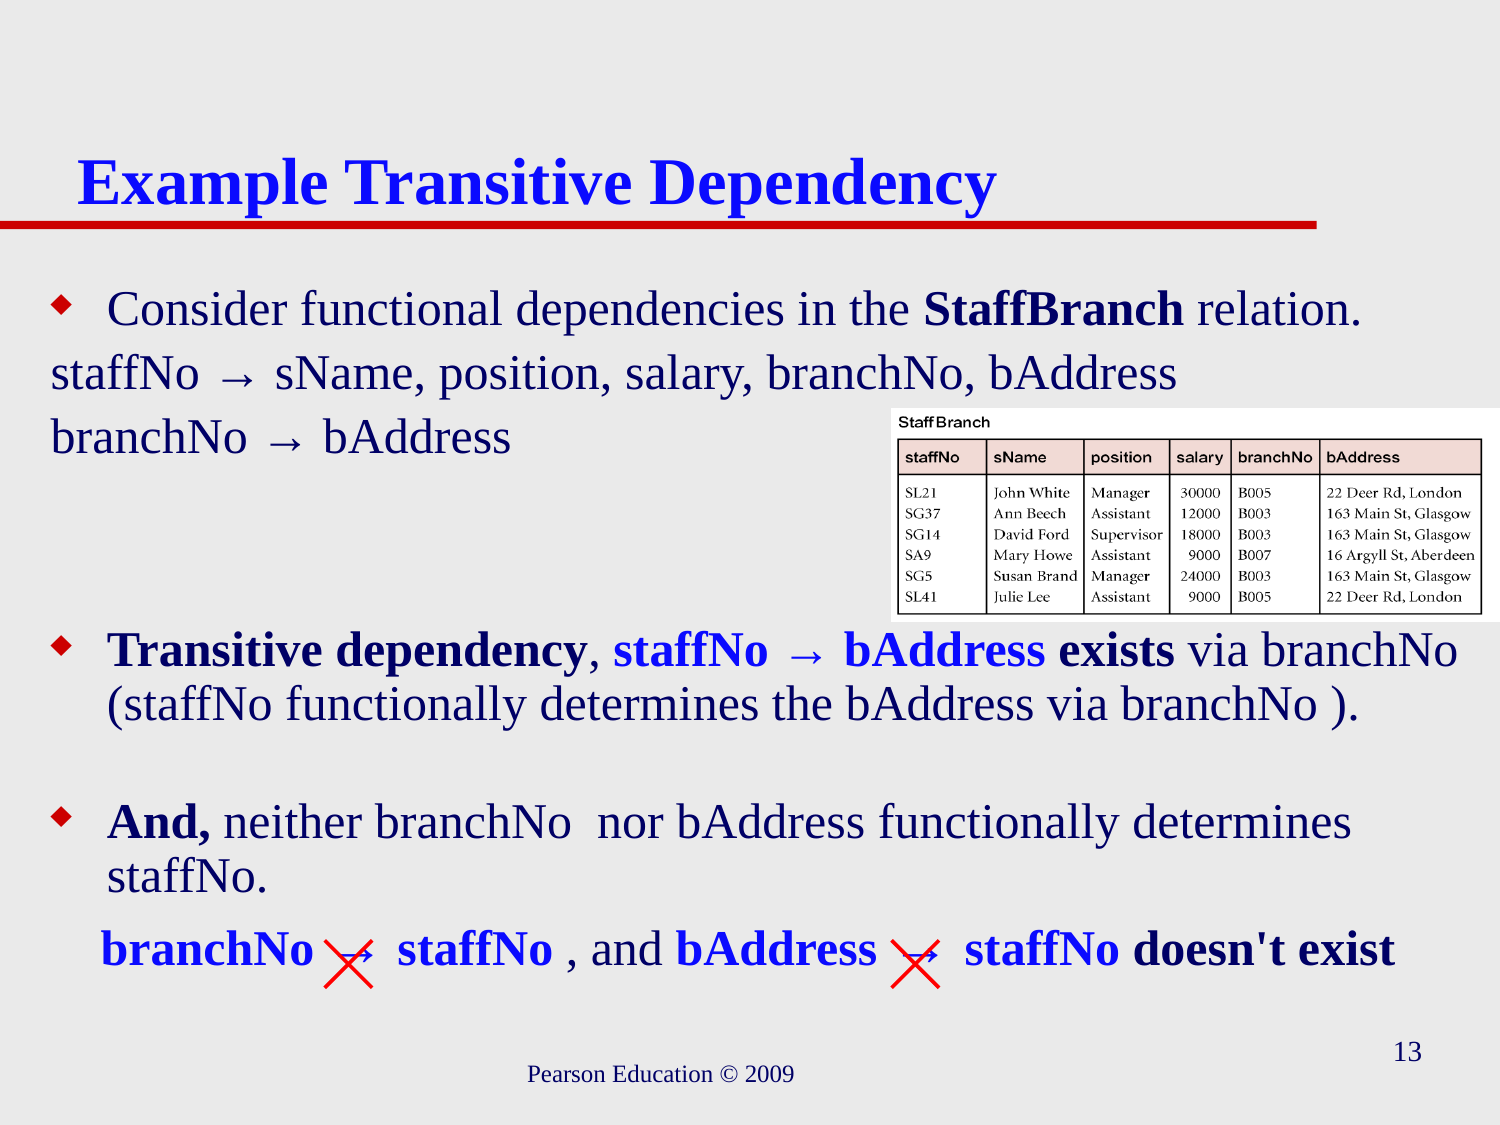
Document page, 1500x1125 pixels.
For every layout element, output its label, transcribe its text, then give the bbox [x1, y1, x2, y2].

list Consider functional dependencies in the StaffBranch relation. staffNo → sName, position, salary, branchNo, bAddress branchNo → bAddress Transitive dependency, staffNo → bAddress exists via branchNo (staffNo functionally determines the bAddress via branchNo ). And, neither branchNo nor bAddress functionally determines staffNo. branchNo → staffNo , and bAddress → staffNo doesn't exist [35, 274, 1495, 1012]
text_box Pearson Education © 2009 [512, 1050, 1038, 1095]
slide_number 13 [1125, 1012, 1438, 1088]
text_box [324, 940, 373, 989]
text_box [891, 940, 940, 989]
title Example Transitive Dependency [62, 43, 1338, 226]
picture [891, 408, 1500, 622]
